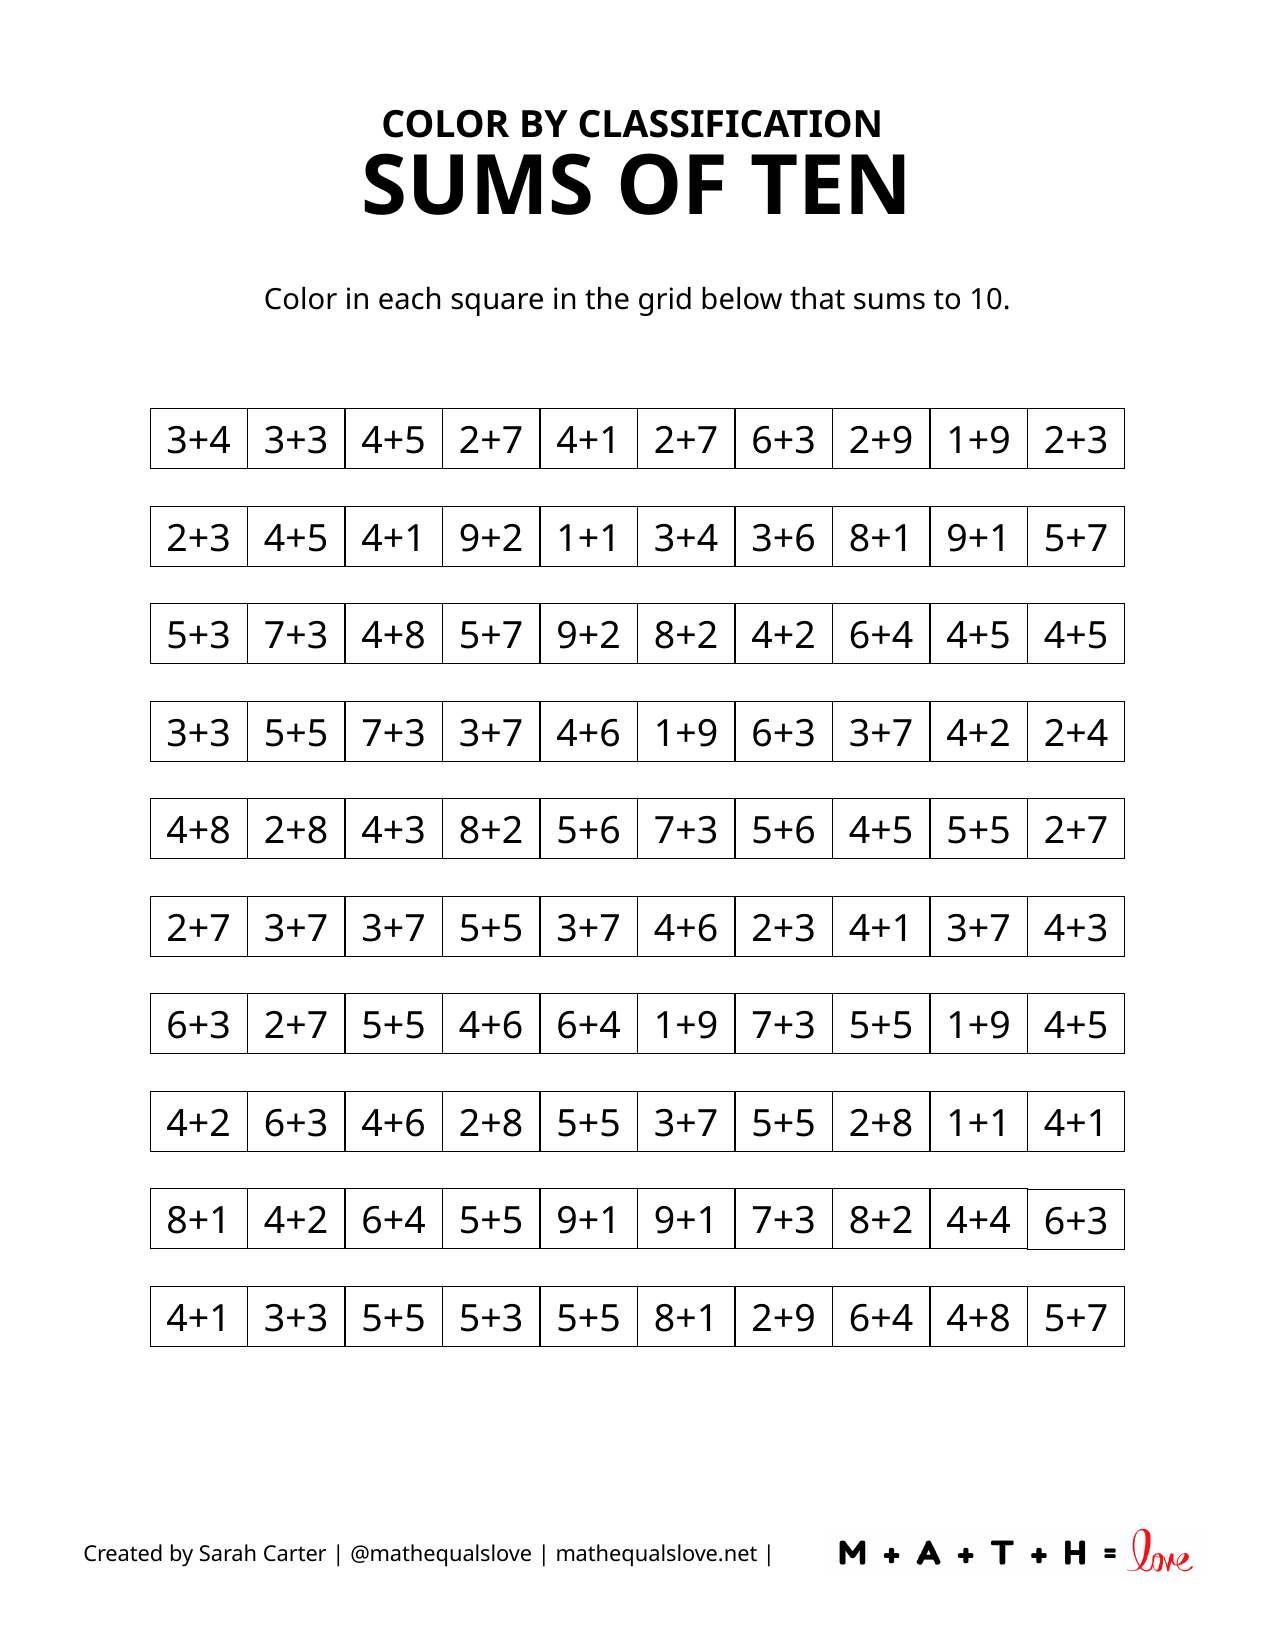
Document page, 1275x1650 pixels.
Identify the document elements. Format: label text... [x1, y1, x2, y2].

text_box Created by Sarah Carter | @mathequalslove | mathequalslove.net | [68, 1532, 826, 1574]
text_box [130, 92, 1145, 325]
picture [826, 1525, 1203, 1577]
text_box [149, 389, 1126, 1366]
